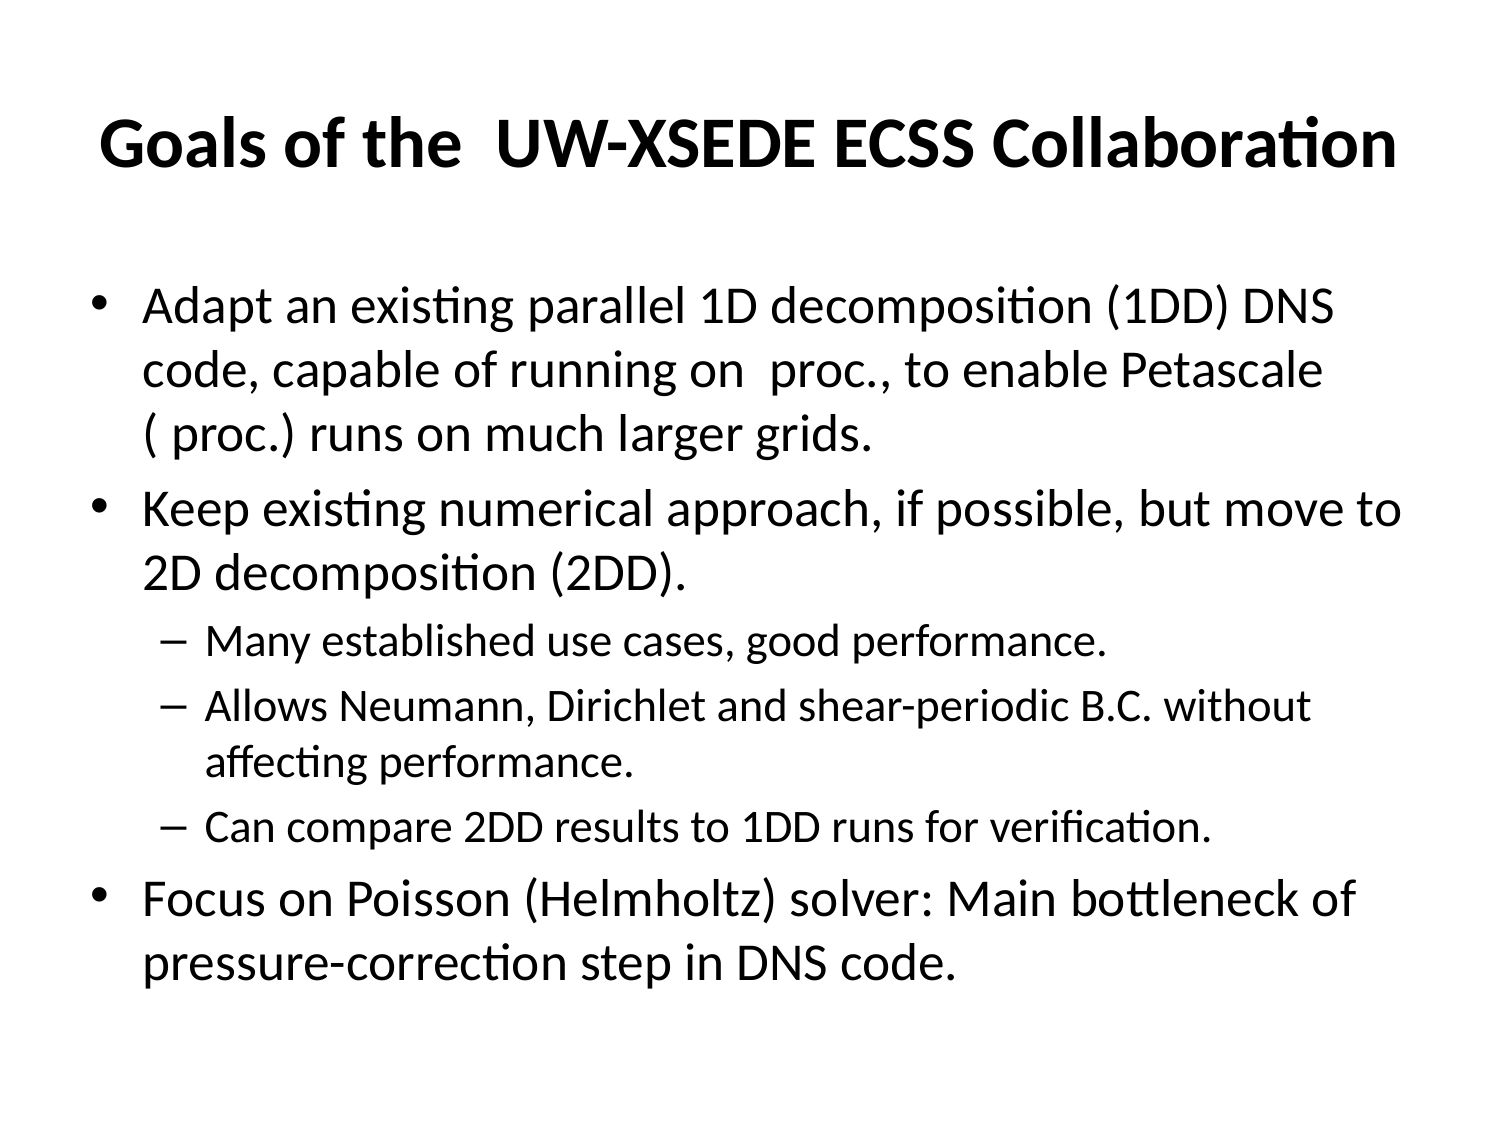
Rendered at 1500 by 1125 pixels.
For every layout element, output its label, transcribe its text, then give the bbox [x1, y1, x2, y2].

title Goals of the UW-XSEDE ECSS Collaboration [75, 45, 1425, 233]
